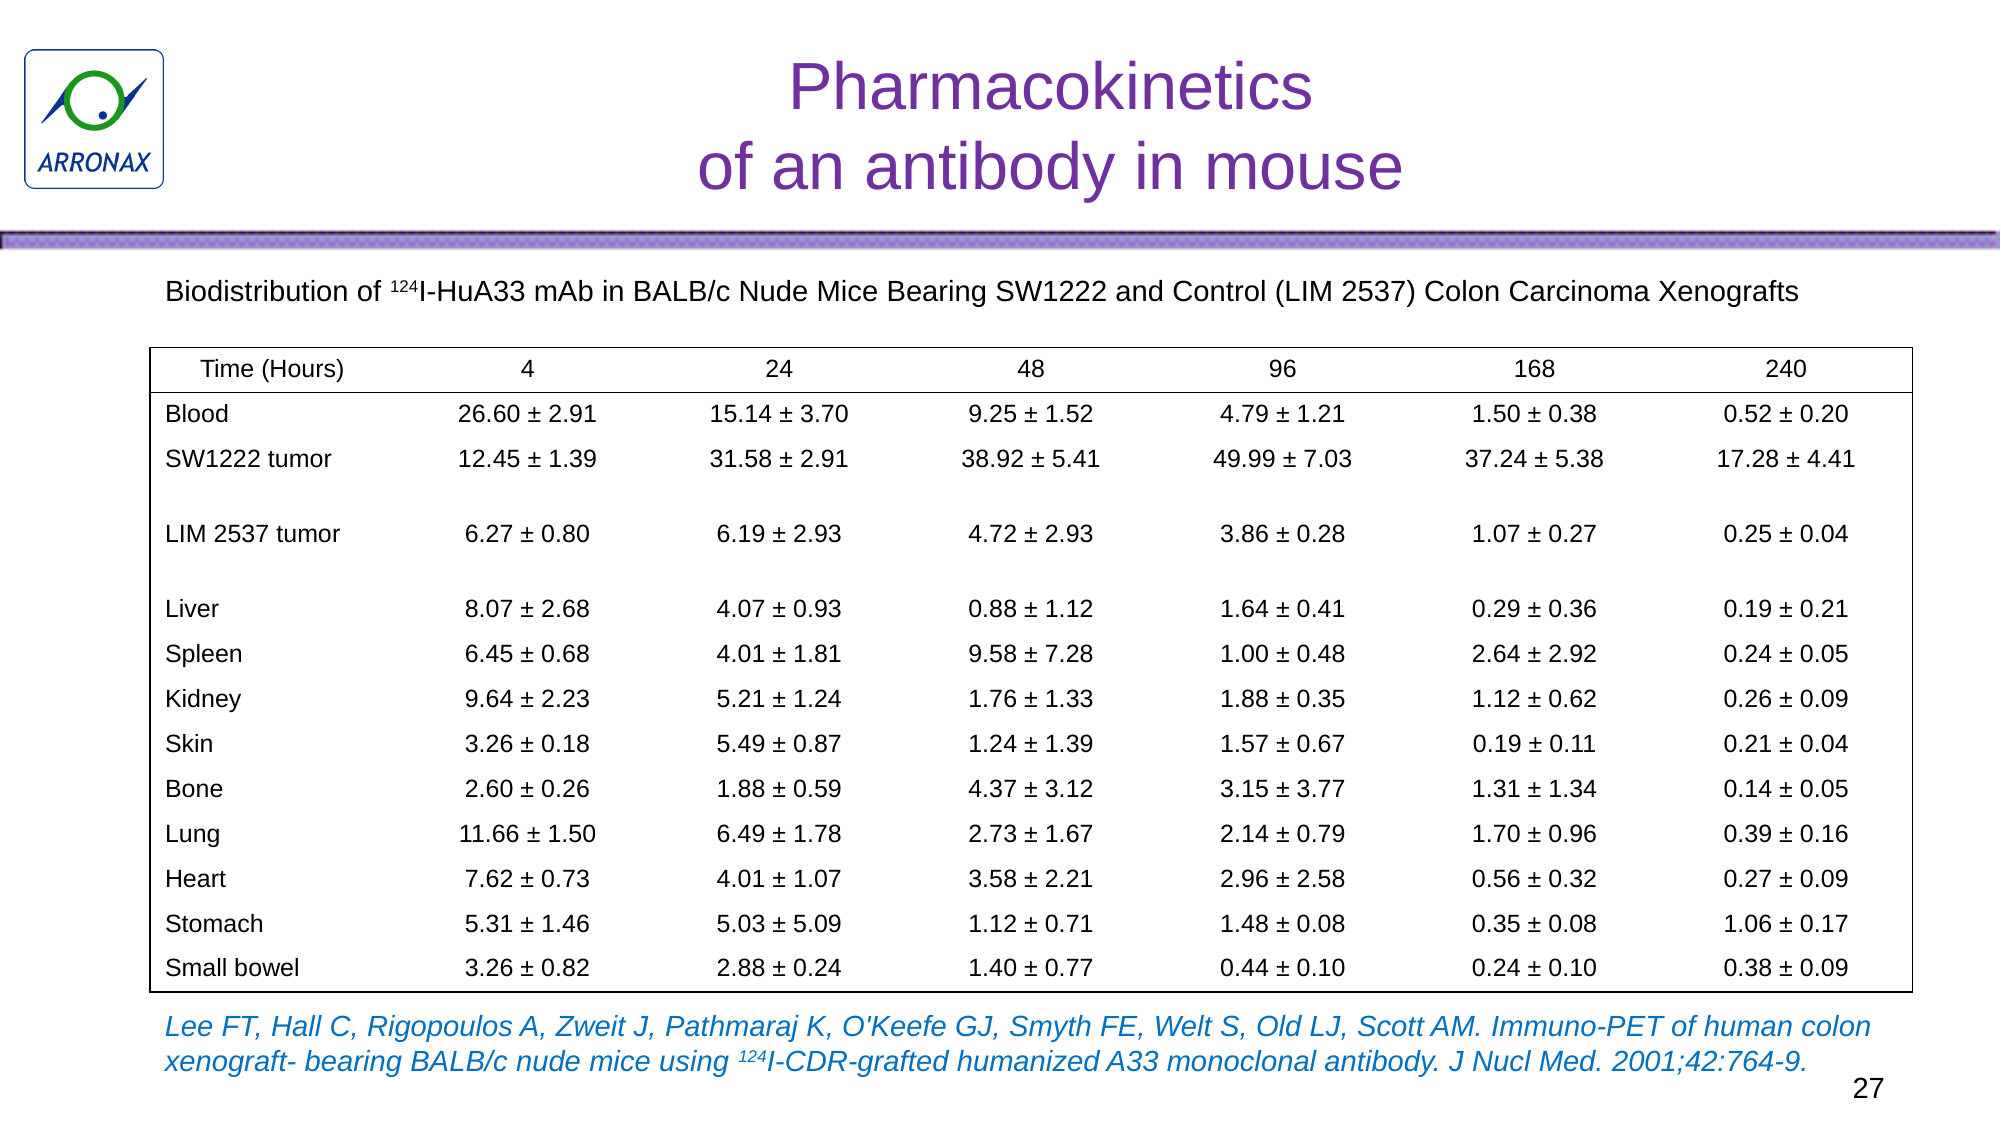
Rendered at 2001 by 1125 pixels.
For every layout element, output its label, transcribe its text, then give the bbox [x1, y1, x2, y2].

slide_number 27 [1433, 1085, 1901, 1113]
table_cell 2.64 ± 2.92 [1409, 632, 1661, 677]
table_cell 0.19 ± 0.11 [1409, 722, 1661, 767]
table_cell 1.57 ± 0.67 [1157, 722, 1409, 767]
table_cell 6.45 ± 0.68 [402, 632, 654, 677]
table_cell 0.88 ± 1.12 [905, 587, 1157, 632]
table_cell 0.24 ± 0.05 [1661, 632, 1912, 677]
table_cell 3.15 ± 3.77 [1157, 767, 1409, 812]
table_cell 0.26 ± 0.09 [1661, 677, 1912, 722]
table_cell 3.26 ± 0.82 [402, 947, 654, 991]
table_cell 1.70 ± 0.96 [1409, 812, 1661, 857]
table_cell 6.27 ± 0.80 [402, 512, 654, 587]
table_cell 15.14 ± 3.70 [654, 393, 905, 437]
picture [0, 225, 2000, 263]
table_cell 1.07 ± 0.27 [1409, 512, 1661, 587]
table_cell 2.60 ± 0.26 [402, 767, 654, 812]
table_cell 12.45 ± 1.39 [402, 437, 654, 512]
table_cell 3.58 ± 2.21 [905, 857, 1157, 902]
table_cell LIM 2537 tumor [151, 512, 402, 587]
table_cell 0.39 ± 0.16 [1661, 812, 1912, 857]
table_cell 17.28 ± 4.41 [1661, 437, 1912, 512]
table_cell Skin [151, 722, 402, 767]
table_cell 0.24 ± 0.10 [1409, 947, 1661, 991]
table_cell 3.26 ± 0.18 [402, 722, 654, 767]
table_cell 7.62 ± 0.73 [402, 857, 654, 902]
table_cell 1.00 ± 0.48 [1157, 632, 1409, 677]
table_cell Small bowel [151, 947, 402, 991]
table_cell 6.49 ± 1.78 [654, 812, 905, 857]
table_cell Time (Hours) [151, 348, 402, 392]
table_cell 4 [402, 348, 654, 392]
table_cell 168 [1409, 348, 1661, 392]
table_cell 4.72 ± 2.93 [905, 512, 1157, 587]
table_cell 5.31 ± 1.46 [402, 902, 654, 947]
text_box Lee FT, Hall C, Rigopoulos A, Zweit J, Pathmaraj K, O'Keefe GJ, Smyth FE, Welt S, Old LJ, Scott AM. Immuno-PET of human colon xenograft- bearing BALB/c nude mice using 124I-CDR-grafted humanized A33 monoclonal antibody. J Nucl Med. 2001;42:764-9. [150, 999, 1913, 1085]
table_cell 1.06 ± 0.17 [1661, 902, 1912, 947]
table_cell 37.24 ± 5.38 [1409, 437, 1661, 512]
table_cell 0.21 ± 0.04 [1661, 722, 1912, 767]
table_cell Lung [151, 812, 402, 857]
table_cell 9.58 ± 7.28 [905, 632, 1157, 677]
table_cell 2.88 ± 0.24 [654, 947, 905, 991]
table_cell SW1222 tumor [151, 437, 402, 512]
table_header Biodistribution of 124I-HuA33 mAb in BALB/c Nude Mice Bearing SW1222 and Control (LIM 2537) Colon Carcinoma Xenografts [150, 262, 1912, 347]
table_cell 0.19 ± 0.21 [1661, 587, 1912, 632]
table_cell 1.88 ± 0.35 [1157, 677, 1409, 722]
table_cell Kidney [151, 677, 402, 722]
table_cell 0.38 ± 0.09 [1661, 947, 1912, 991]
table_cell 4.79 ± 1.21 [1157, 393, 1409, 437]
table_cell 1.40 ± 0.77 [905, 947, 1157, 991]
table_cell 1.64 ± 0.41 [1157, 587, 1409, 632]
table_cell 38.92 ± 5.41 [905, 437, 1157, 512]
table_cell Bone [151, 767, 402, 812]
table_cell 0.52 ± 0.20 [1661, 393, 1912, 437]
table_cell 2.96 ± 2.58 [1157, 857, 1409, 902]
table_cell 0.25 ± 0.04 [1661, 512, 1912, 587]
table_cell 5.03 ± 5.09 [654, 902, 905, 947]
table_cell Spleen [151, 632, 402, 677]
table_cell 0.35 ± 0.08 [1409, 902, 1661, 947]
table_cell 11.66 ± 1.50 [402, 812, 654, 857]
table_cell 31.58 ± 2.91 [654, 437, 905, 512]
table_cell 4.01 ± 1.07 [654, 857, 905, 902]
table_cell 4.01 ± 1.81 [654, 632, 905, 677]
table_cell 1.88 ± 0.59 [654, 767, 905, 812]
table_cell 0.14 ± 0.05 [1661, 767, 1912, 812]
table_cell 1.31 ± 1.34 [1409, 767, 1661, 812]
table_cell 1.24 ± 1.39 [905, 722, 1157, 767]
table_cell 24 [654, 348, 905, 392]
picture [24, 49, 164, 189]
table_cell 6.19 ± 2.93 [654, 512, 905, 587]
table_cell Blood [151, 393, 402, 437]
table_cell 3.86 ± 0.28 [1157, 512, 1409, 587]
table_cell 26.60 ± 2.91 [402, 393, 654, 437]
table_cell 4.37 ± 3.12 [905, 767, 1157, 812]
table_cell 9.64 ± 2.23 [402, 677, 654, 722]
table_cell 1.12 ± 0.71 [905, 902, 1157, 947]
table_cell 1.76 ± 1.33 [905, 677, 1157, 722]
table_cell Liver [151, 587, 402, 632]
table_cell 240 [1661, 348, 1912, 392]
title Pharmacokinetics of an antibody in mouse [202, 45, 1900, 200]
table_cell 2.73 ± 1.67 [905, 812, 1157, 857]
table_cell 0.29 ± 0.36 [1409, 587, 1661, 632]
table_cell 2.14 ± 0.79 [1157, 812, 1409, 857]
table_cell 5.21 ± 1.24 [654, 677, 905, 722]
table_cell 1.48 ± 0.08 [1157, 902, 1409, 947]
table_cell 96 [1157, 348, 1409, 392]
table_cell 48 [905, 348, 1157, 392]
table_cell 5.49 ± 0.87 [654, 722, 905, 767]
table_cell 0.27 ± 0.09 [1661, 857, 1912, 902]
table_cell 8.07 ± 2.68 [402, 587, 654, 632]
table_cell Heart [151, 857, 402, 902]
table_cell 1.50 ± 0.38 [1409, 393, 1661, 437]
table_cell 0.56 ± 0.32 [1409, 857, 1661, 902]
table_cell 4.07 ± 0.93 [654, 587, 905, 632]
table_cell 0.44 ± 0.10 [1157, 947, 1409, 991]
table_cell 1.12 ± 0.62 [1409, 677, 1661, 722]
table_cell 49.99 ± 7.03 [1157, 437, 1409, 512]
table_cell Stomach [151, 902, 402, 947]
table_cell 9.25 ± 1.52 [905, 393, 1157, 437]
